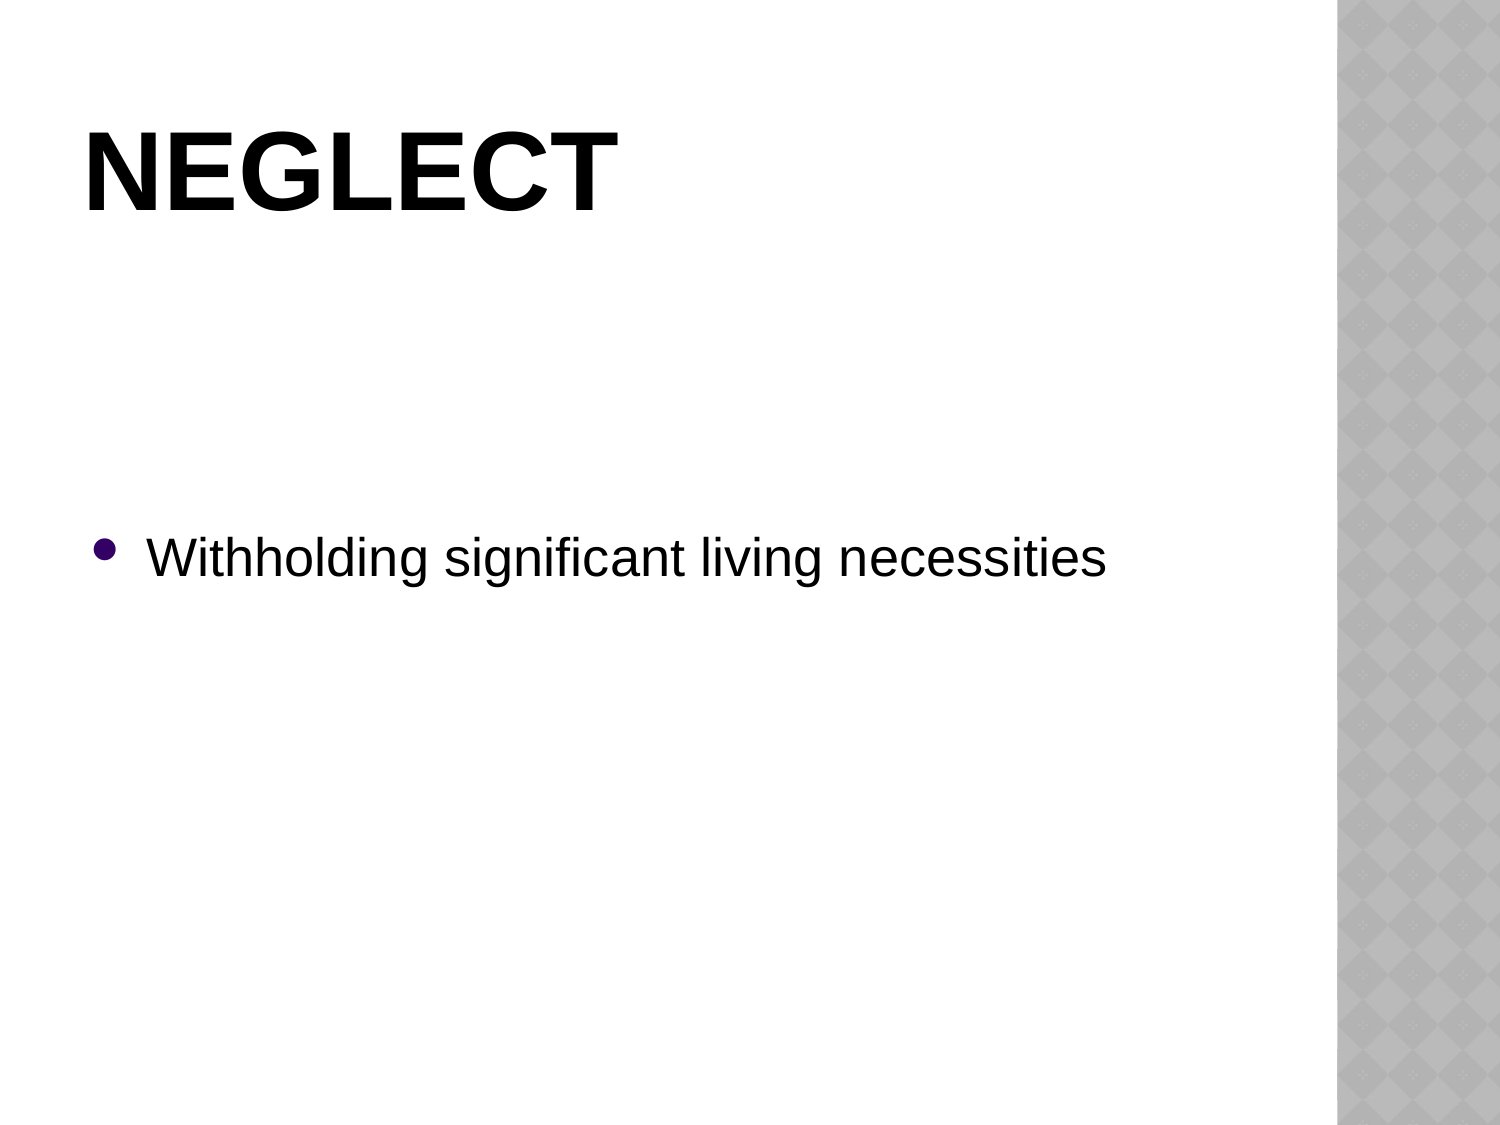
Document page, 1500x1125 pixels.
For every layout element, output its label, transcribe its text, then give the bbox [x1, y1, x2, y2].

title Neglect [75, 20, 1313, 233]
list Withholding significant living necessities [75, 282, 1425, 1006]
